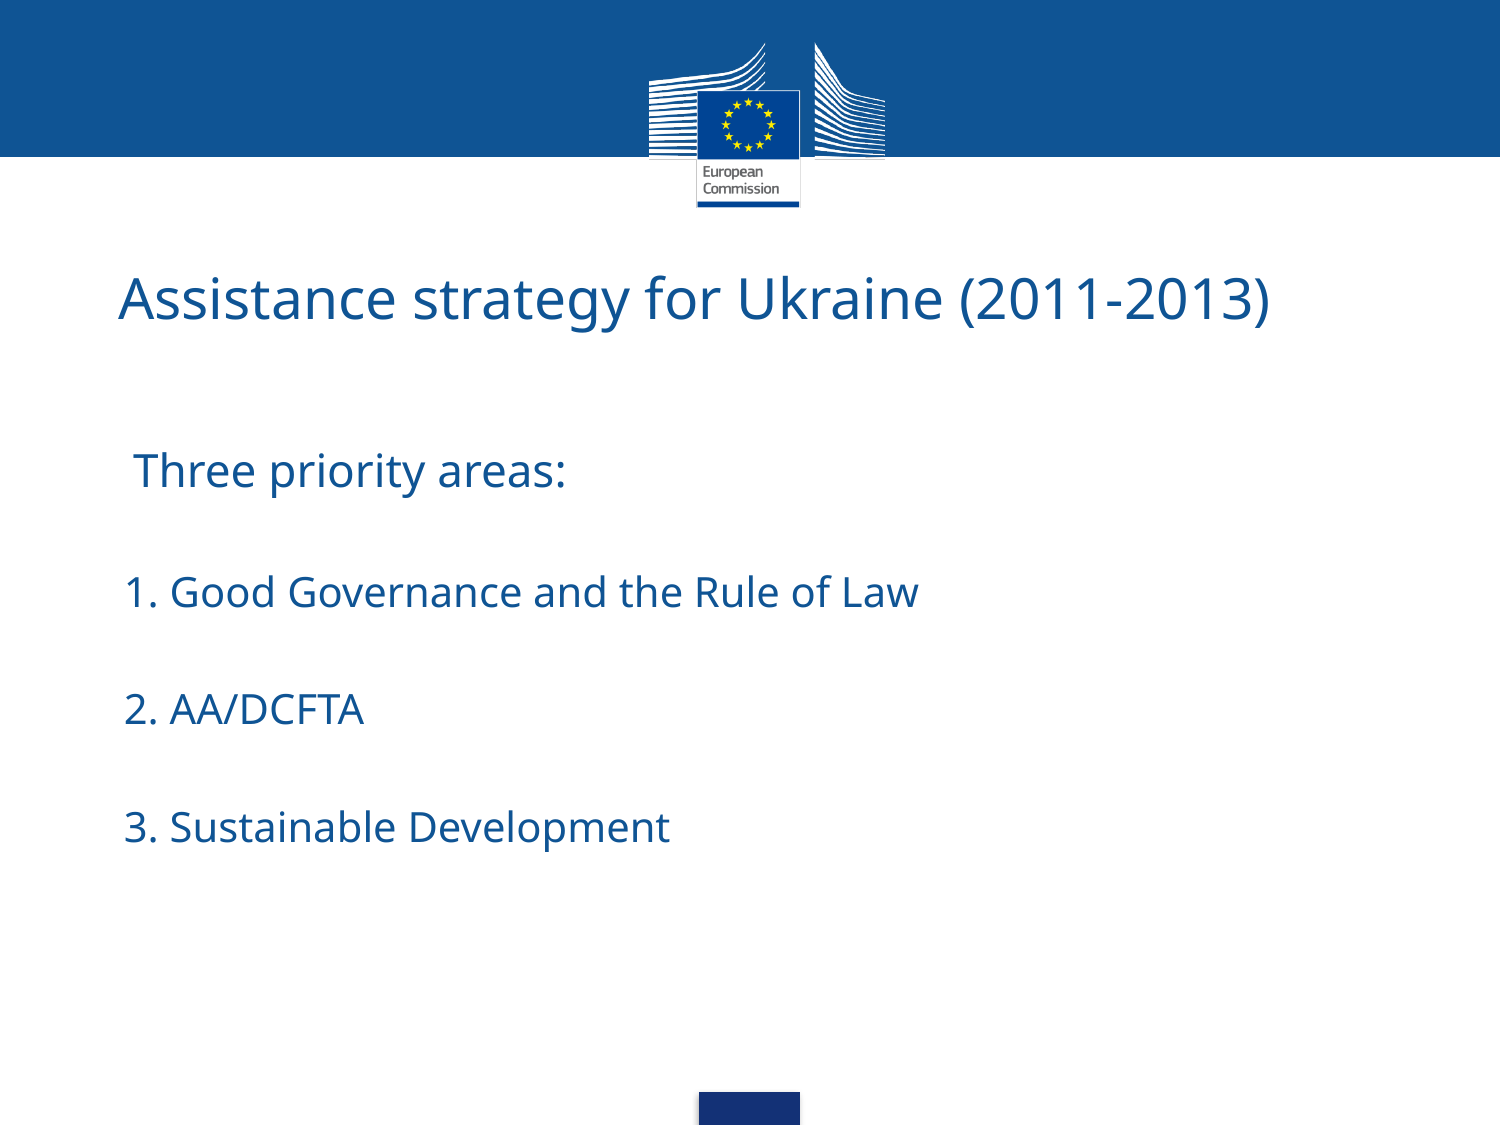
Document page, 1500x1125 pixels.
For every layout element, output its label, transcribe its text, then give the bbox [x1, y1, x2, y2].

list Three priority areas: 1. Good Governance and the Rule of Law 2. AA/DCFTA 3. Sustainable Development [76, 372, 1428, 1060]
picture [649, 42, 885, 208]
title Assistance strategy for Ukraine (2011-2013) [64, 219, 1416, 374]
